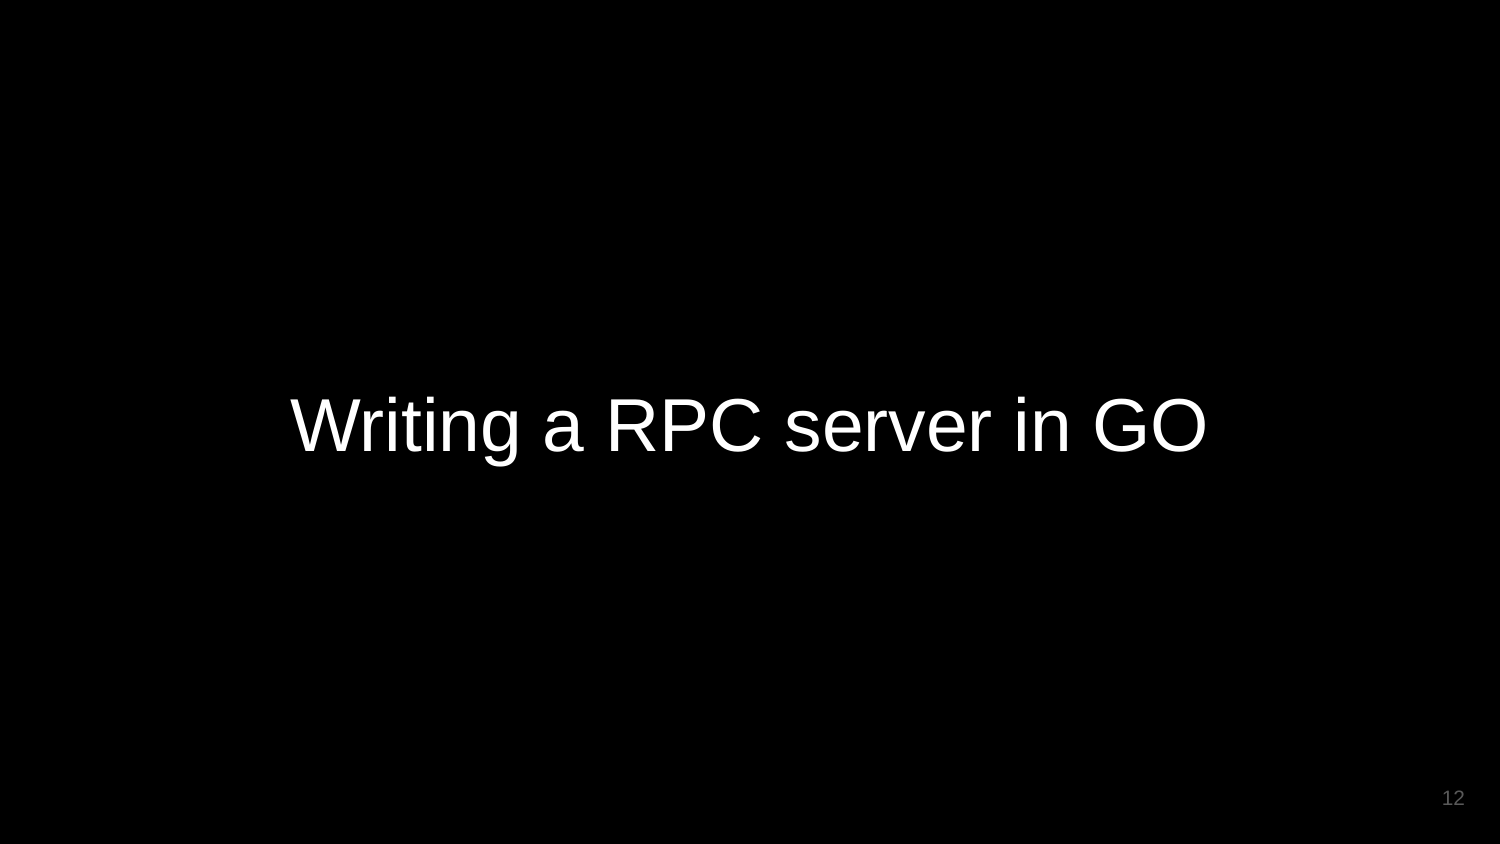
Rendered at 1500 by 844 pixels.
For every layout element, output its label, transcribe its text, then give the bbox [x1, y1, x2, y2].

title Writing a RPC server in GO [51, 352, 1449, 491]
slide_number 12 [1389, 764, 1480, 830]
